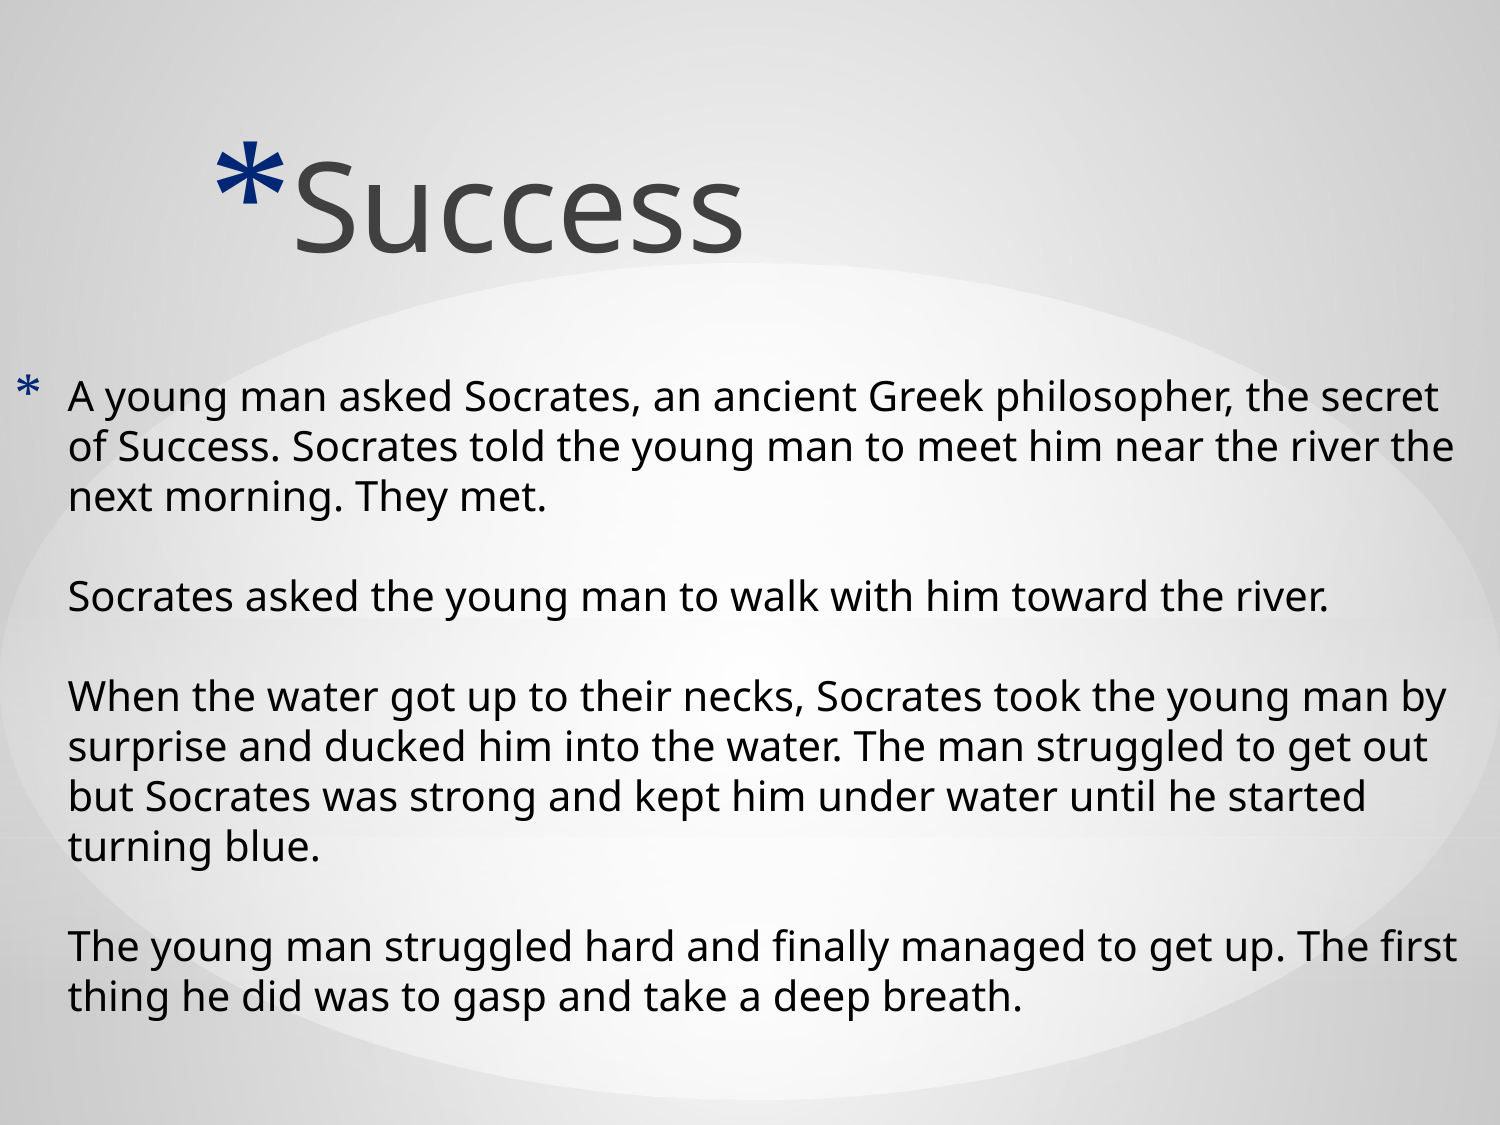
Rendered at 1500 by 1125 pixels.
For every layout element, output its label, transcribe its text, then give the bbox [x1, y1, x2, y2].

title A young man asked Socrates, an ancient Greek philosopher, the secret of Success. Socrates told the young man to meet him near the river the next morning. They met. Socrates asked the young man to walk with him toward the river. When the water got up to their necks, Socrates took the young man by surprise and ducked him into the water. The man struggled to get out but Socrates was strong and kept him under water until he started turning blue. The young man struggled hard and finally managed to get up. The first thing he did was to gasp and take a deep breath. [0, 362, 1500, 1088]
list Success [187, 120, 1238, 690]
